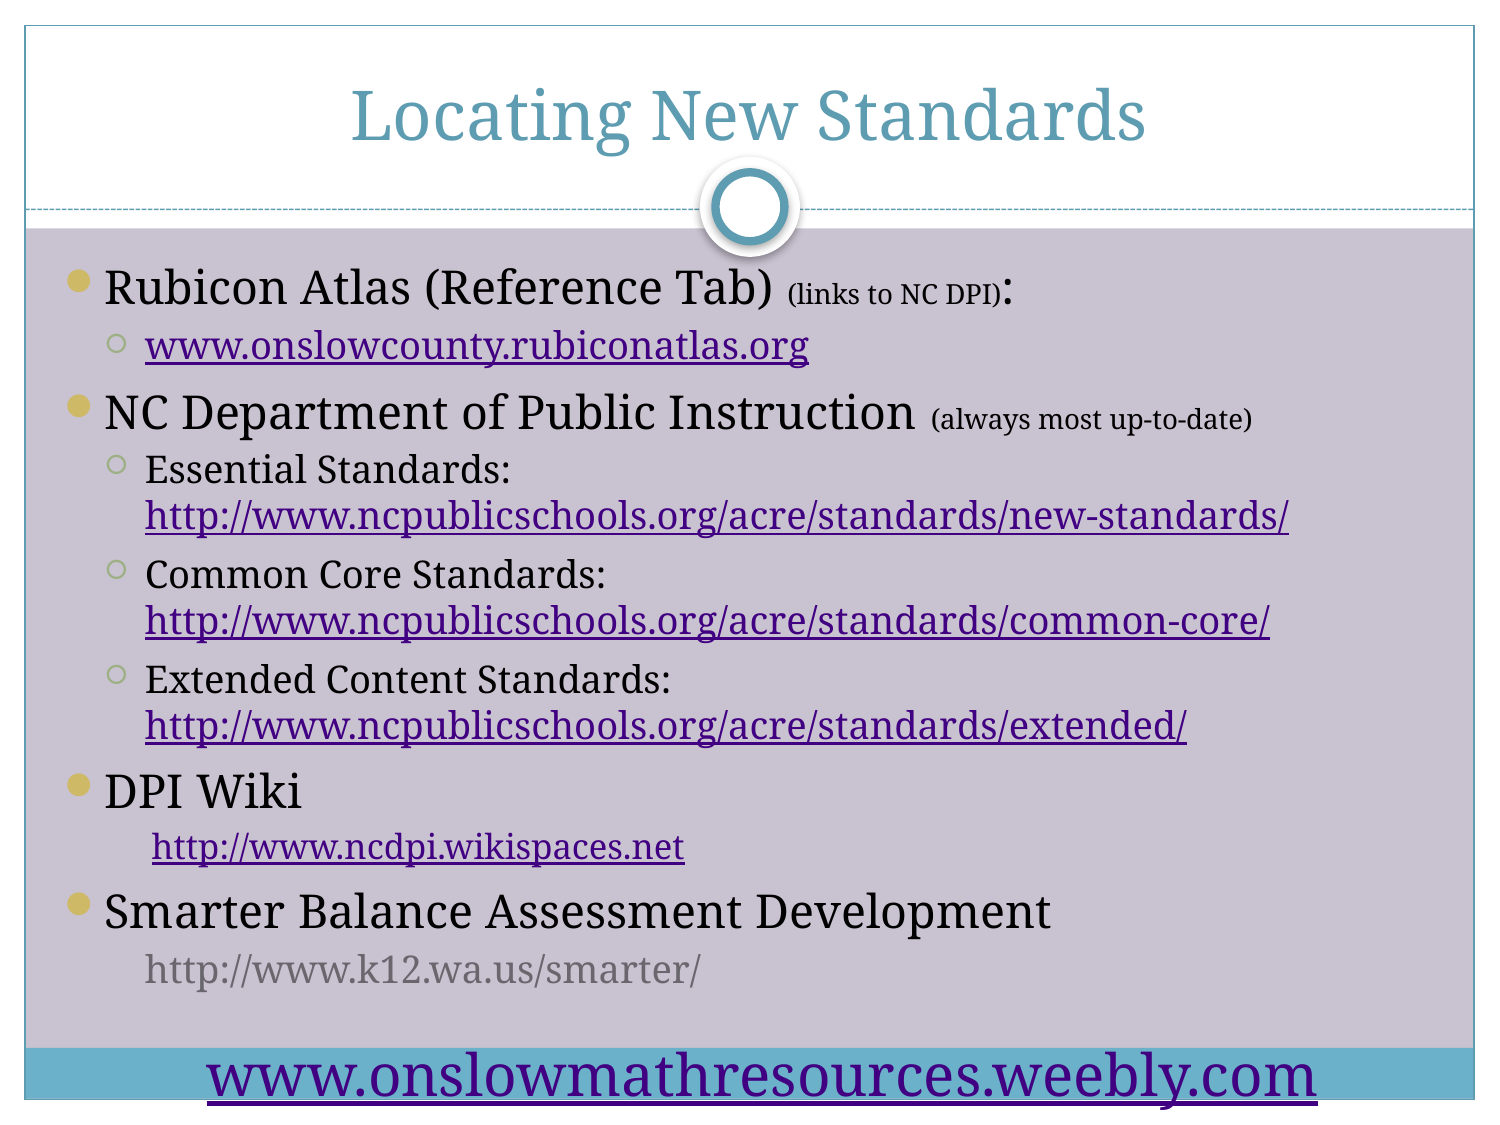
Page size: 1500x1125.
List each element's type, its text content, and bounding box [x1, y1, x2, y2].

text_box www.onslowmathresources.weebly.com [112, 1031, 1413, 1125]
title Locating New Standards [49, 37, 1450, 162]
list Rubicon Atlas (Reference Tab) (links to NC DPI): www.onslowcounty.rubiconatlas.org NC Department of Public Instruction (always most up-to-date) Essential Standards: http://www.ncpublicschools.org/acre/standards/new-standards/ Common Core Standards: http://www.ncpublicschools.org/acre/standards/common-core/ Extended Content Standards: http://www.ncpublicschools.org/acre/standards/extended/ DPI Wiki http://www.ncdpi.wikispaces.net Smarter Balance Assessment Development http://www.k12.wa.us/smarter/ [49, 250, 1445, 1001]
